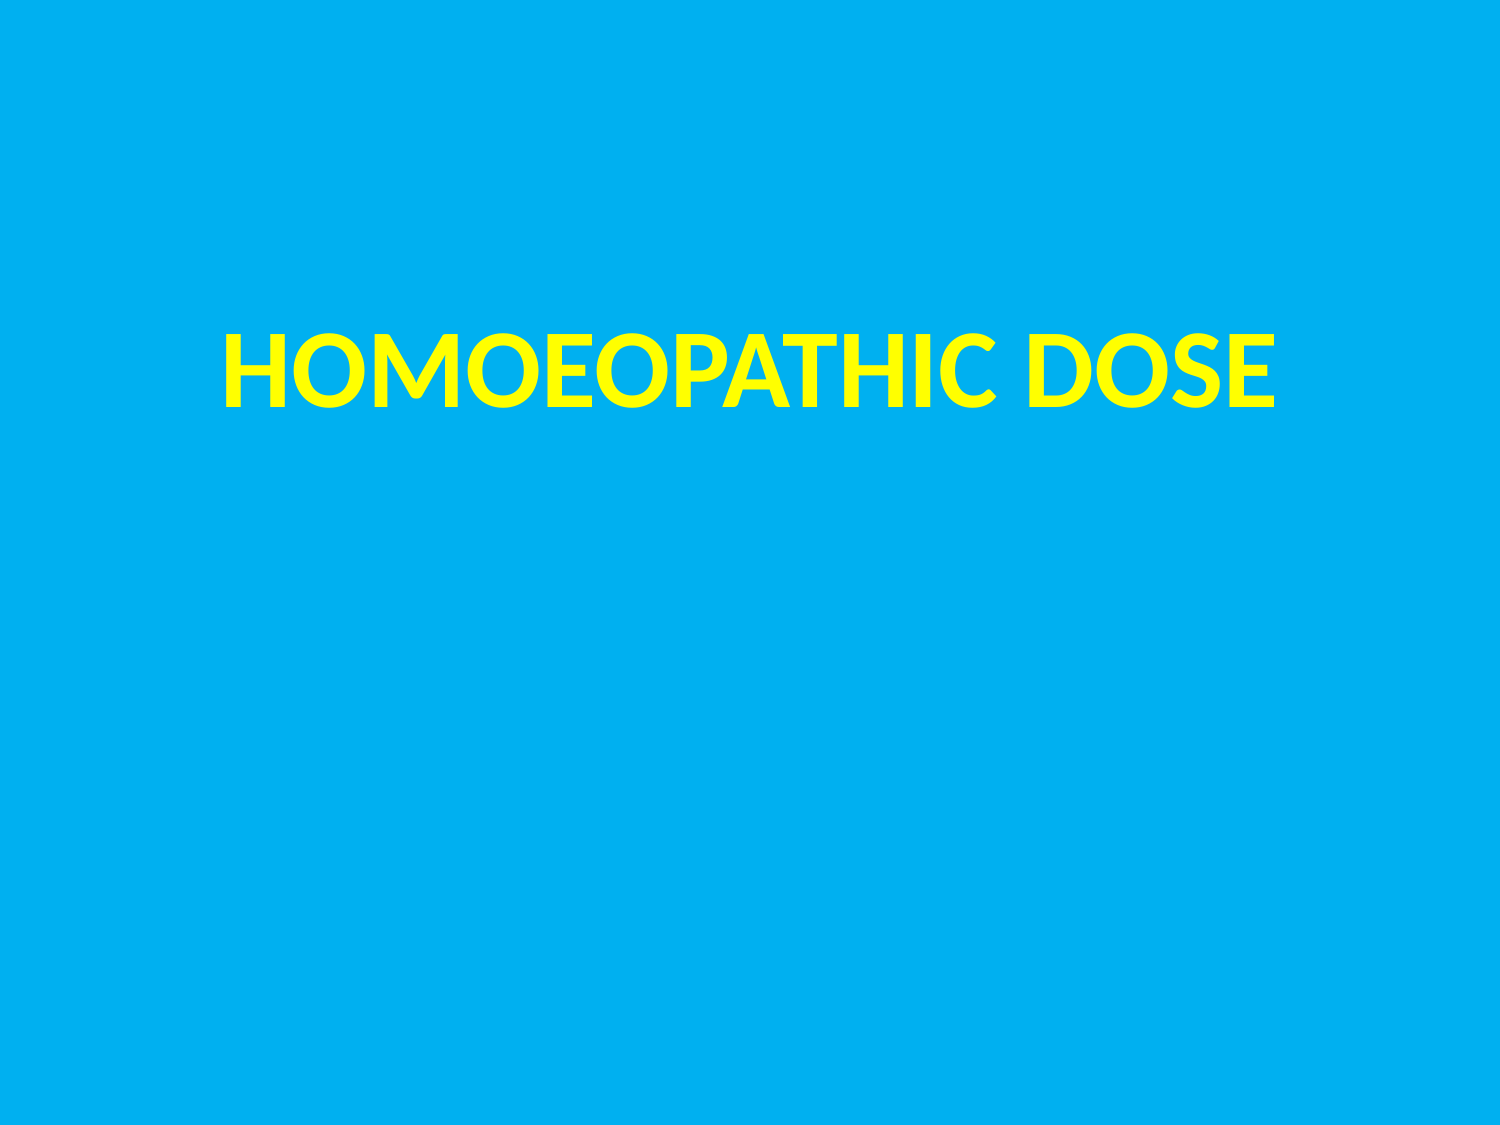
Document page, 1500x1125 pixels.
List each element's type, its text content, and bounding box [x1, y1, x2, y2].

title HOMOEOPATHIC DOSE [75, 174, 1425, 550]
